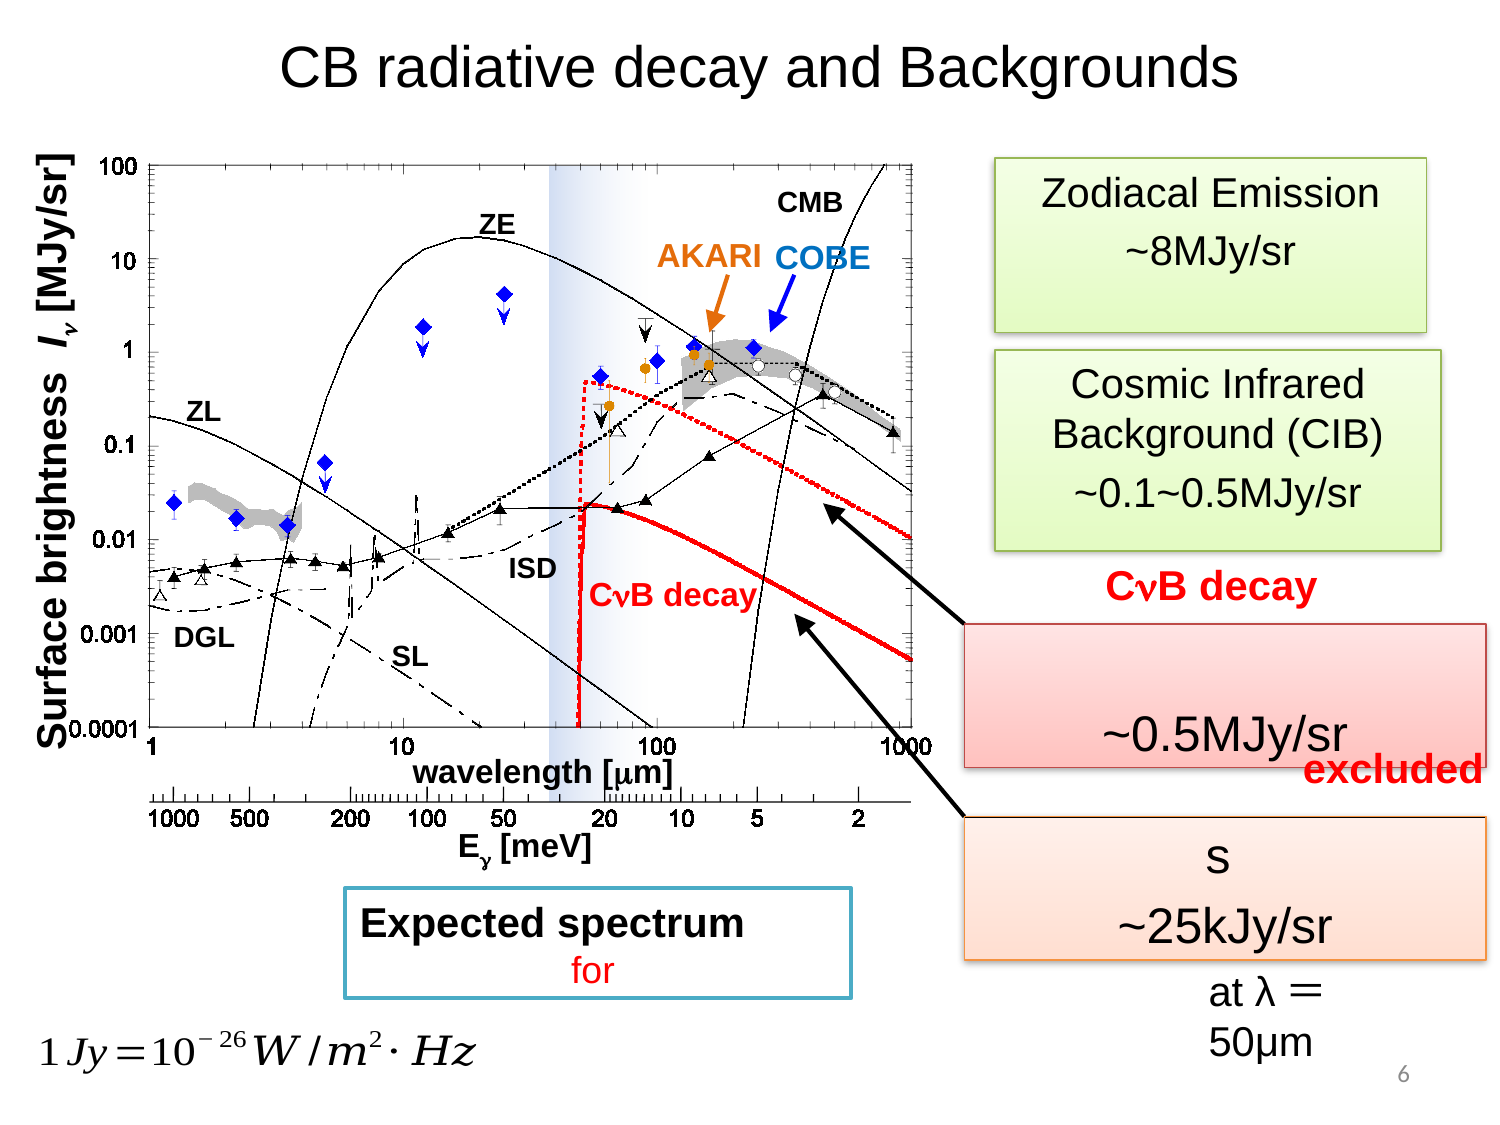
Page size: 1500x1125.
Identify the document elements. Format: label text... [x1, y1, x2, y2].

text_box at λ＝50μm [1193, 968, 1456, 1073]
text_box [17, 134, 932, 873]
text_box CB decay [1090, 551, 1333, 617]
text_box excluded [1288, 734, 1499, 800]
slide_number 6 [1074, 1042, 1425, 1103]
